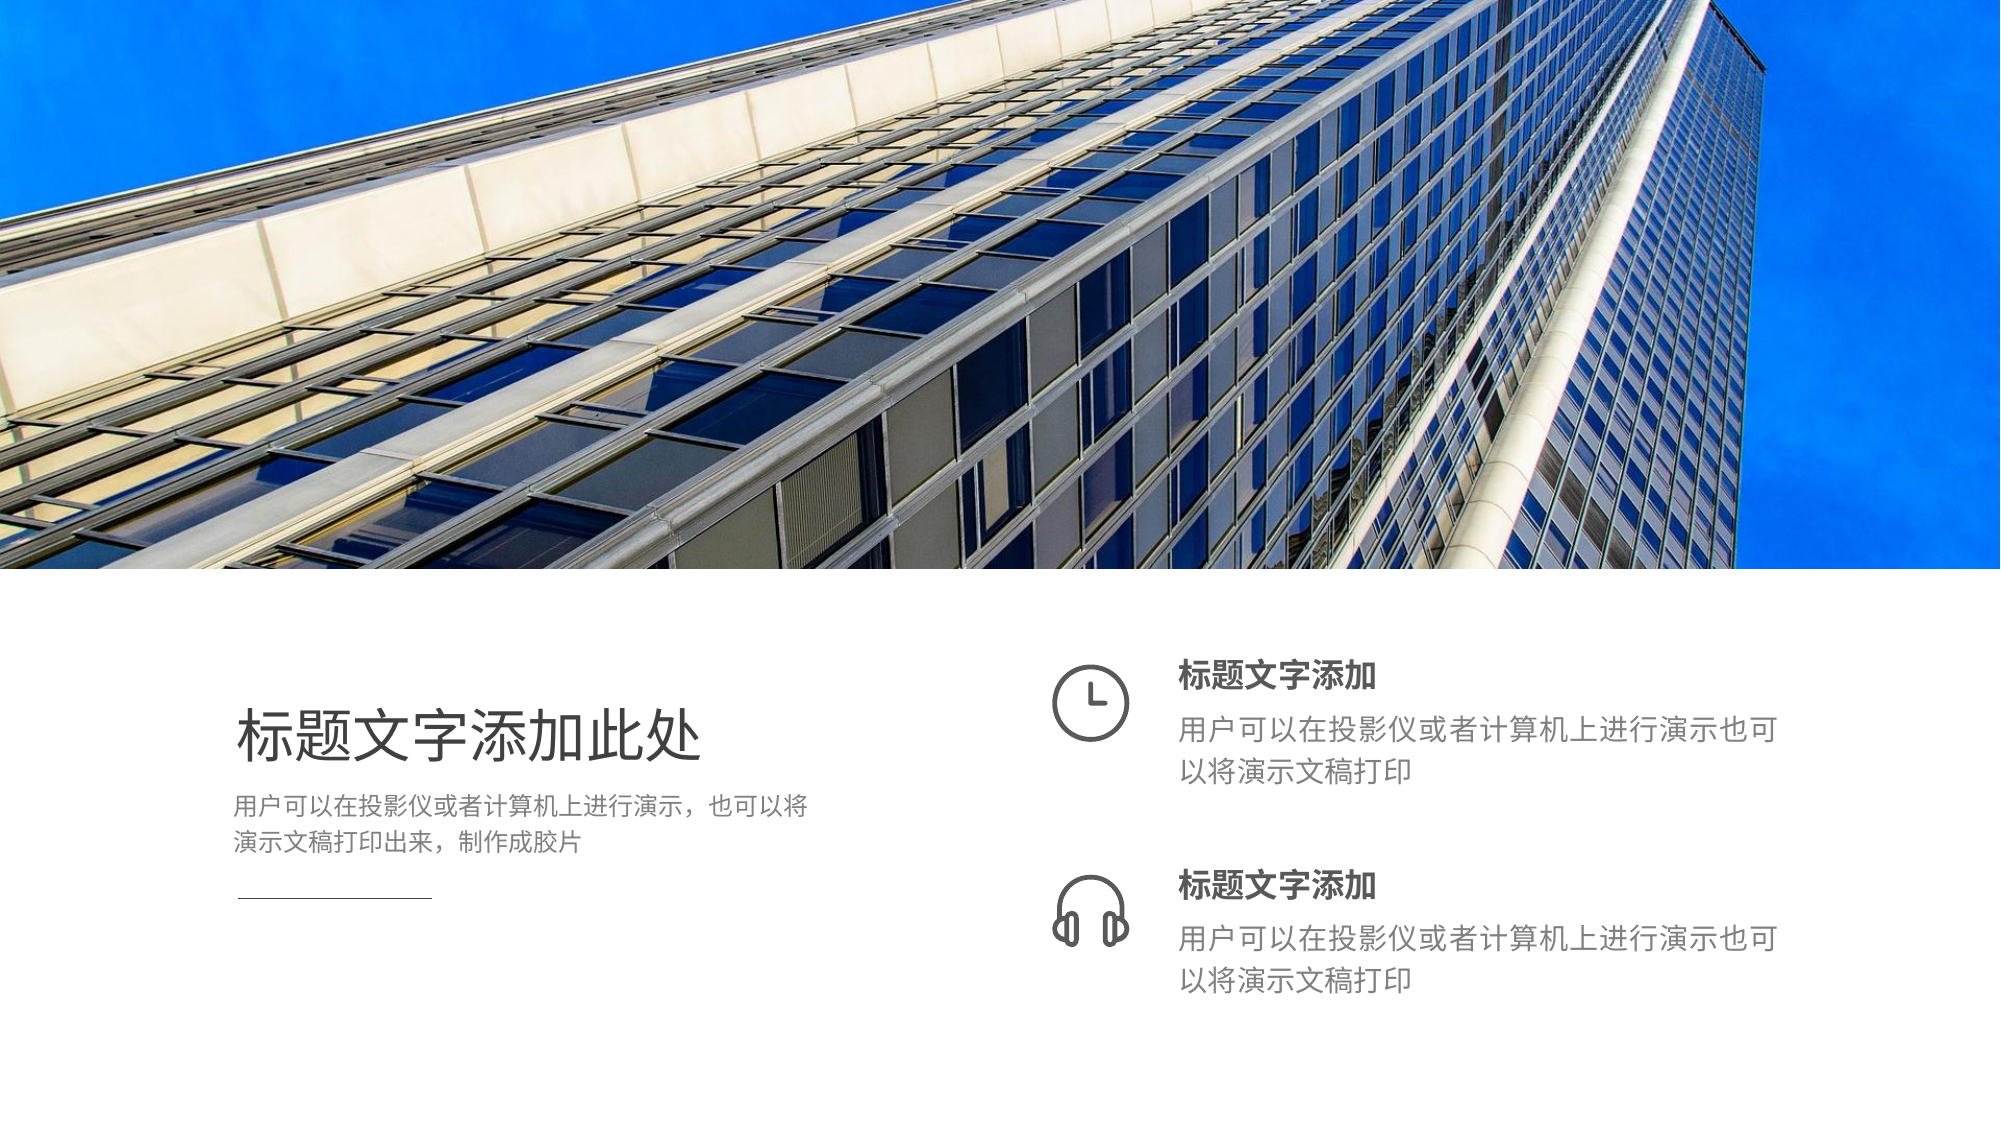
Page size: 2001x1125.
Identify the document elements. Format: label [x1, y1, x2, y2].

text_box [1052, 848, 1794, 1007]
text_box [1052, 639, 1794, 798]
picture [0, 0, 2000, 569]
text_box [218, 691, 834, 899]
